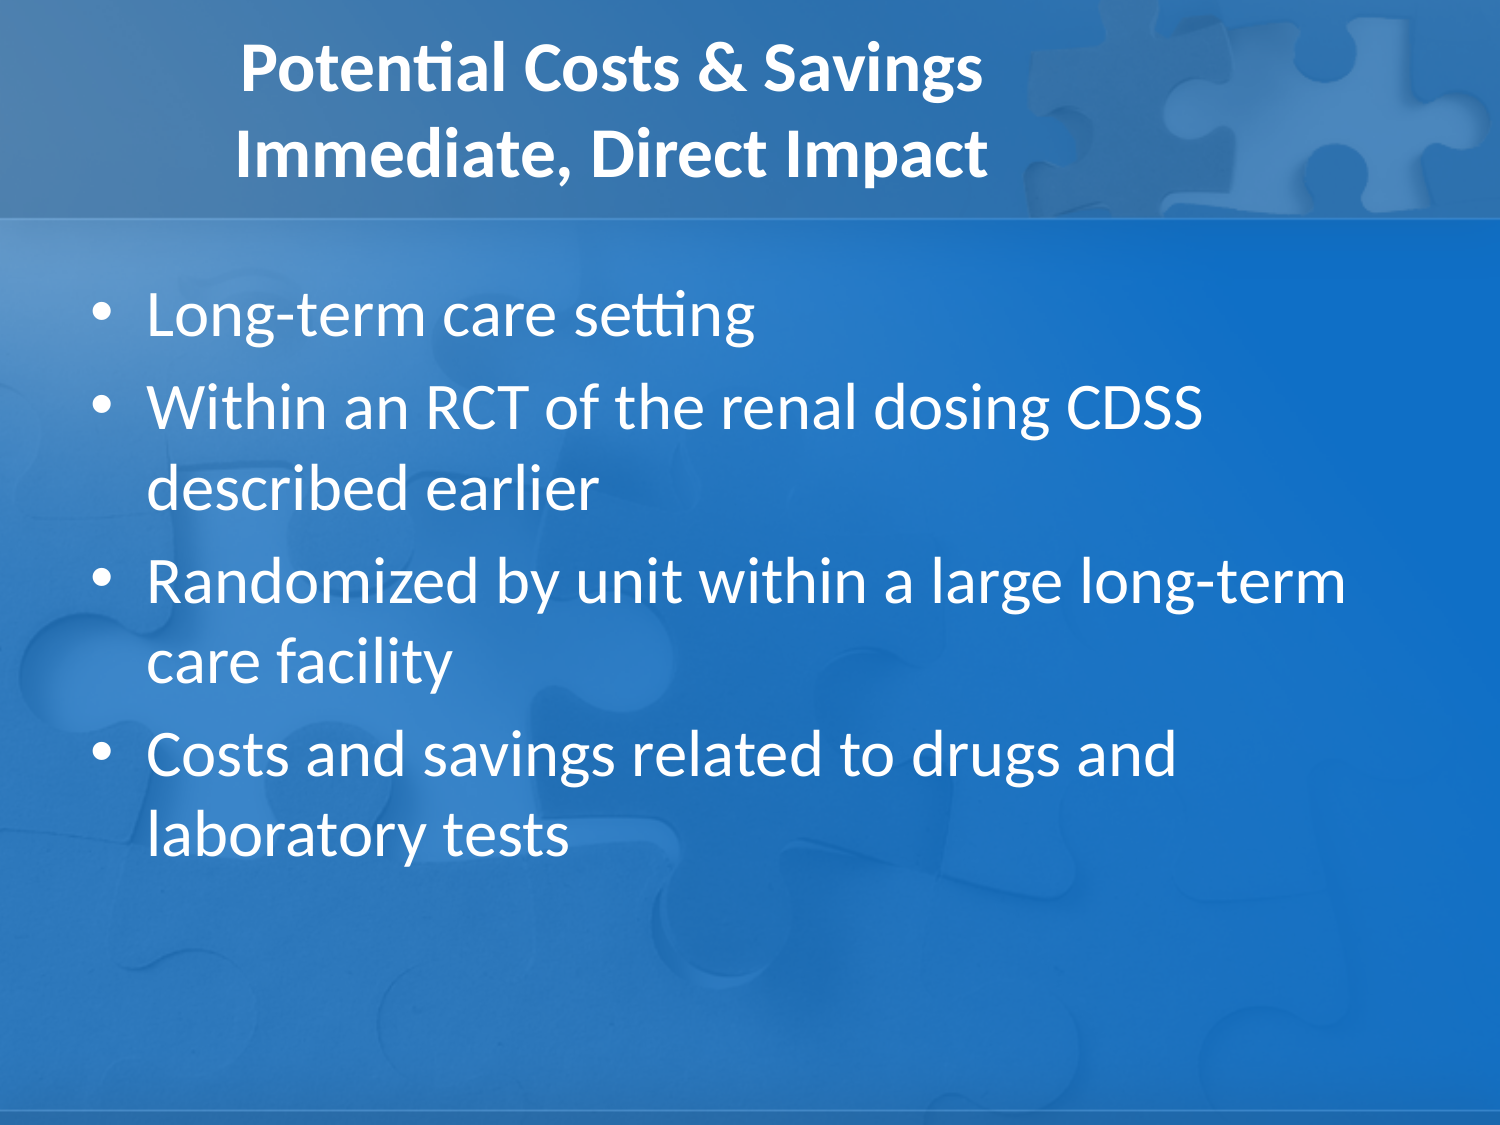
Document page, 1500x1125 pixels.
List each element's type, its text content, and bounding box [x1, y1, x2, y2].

picture [0, 0, 1500, 1125]
title Potential Costs & Savings Immediate, Direct Impact [0, 12, 1225, 200]
list Long-term care setting Within an RCT of the renal dosing CDSS described earlier Randomized by unit within a large long-term care facility Costs and savings related to drugs and laboratory tests [75, 262, 1425, 1005]
